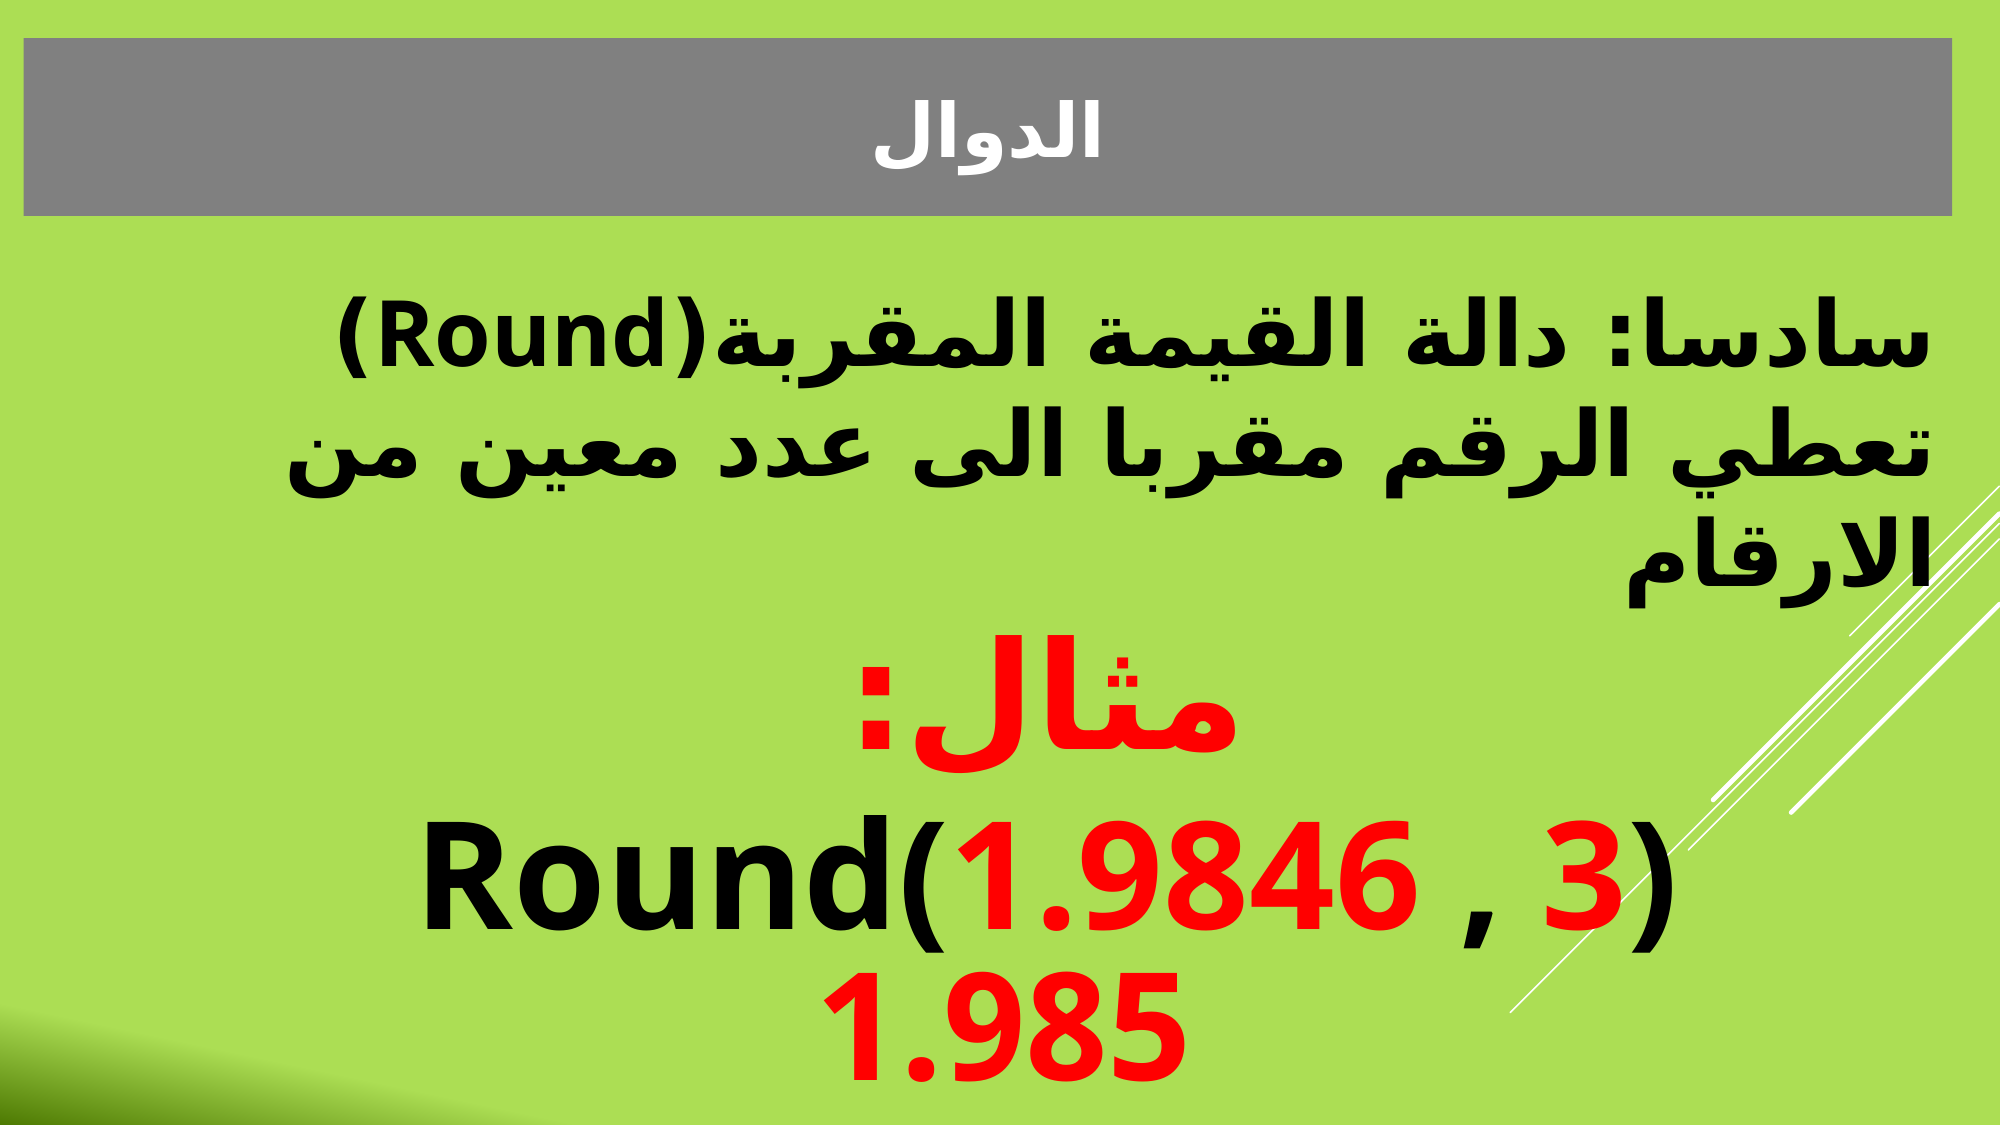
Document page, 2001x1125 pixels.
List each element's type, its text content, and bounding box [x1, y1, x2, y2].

text_box مثال: Round(1.9846 , 3) [115, 592, 1978, 967]
text_box الدوال [23, 38, 1953, 216]
text_box 1.985 [600, 923, 1410, 1118]
text_box سادسا: دالة القيمة المقربة(Round) تعطي الرقم مقربا الى عدد معين من الارقام [90, 267, 1953, 612]
